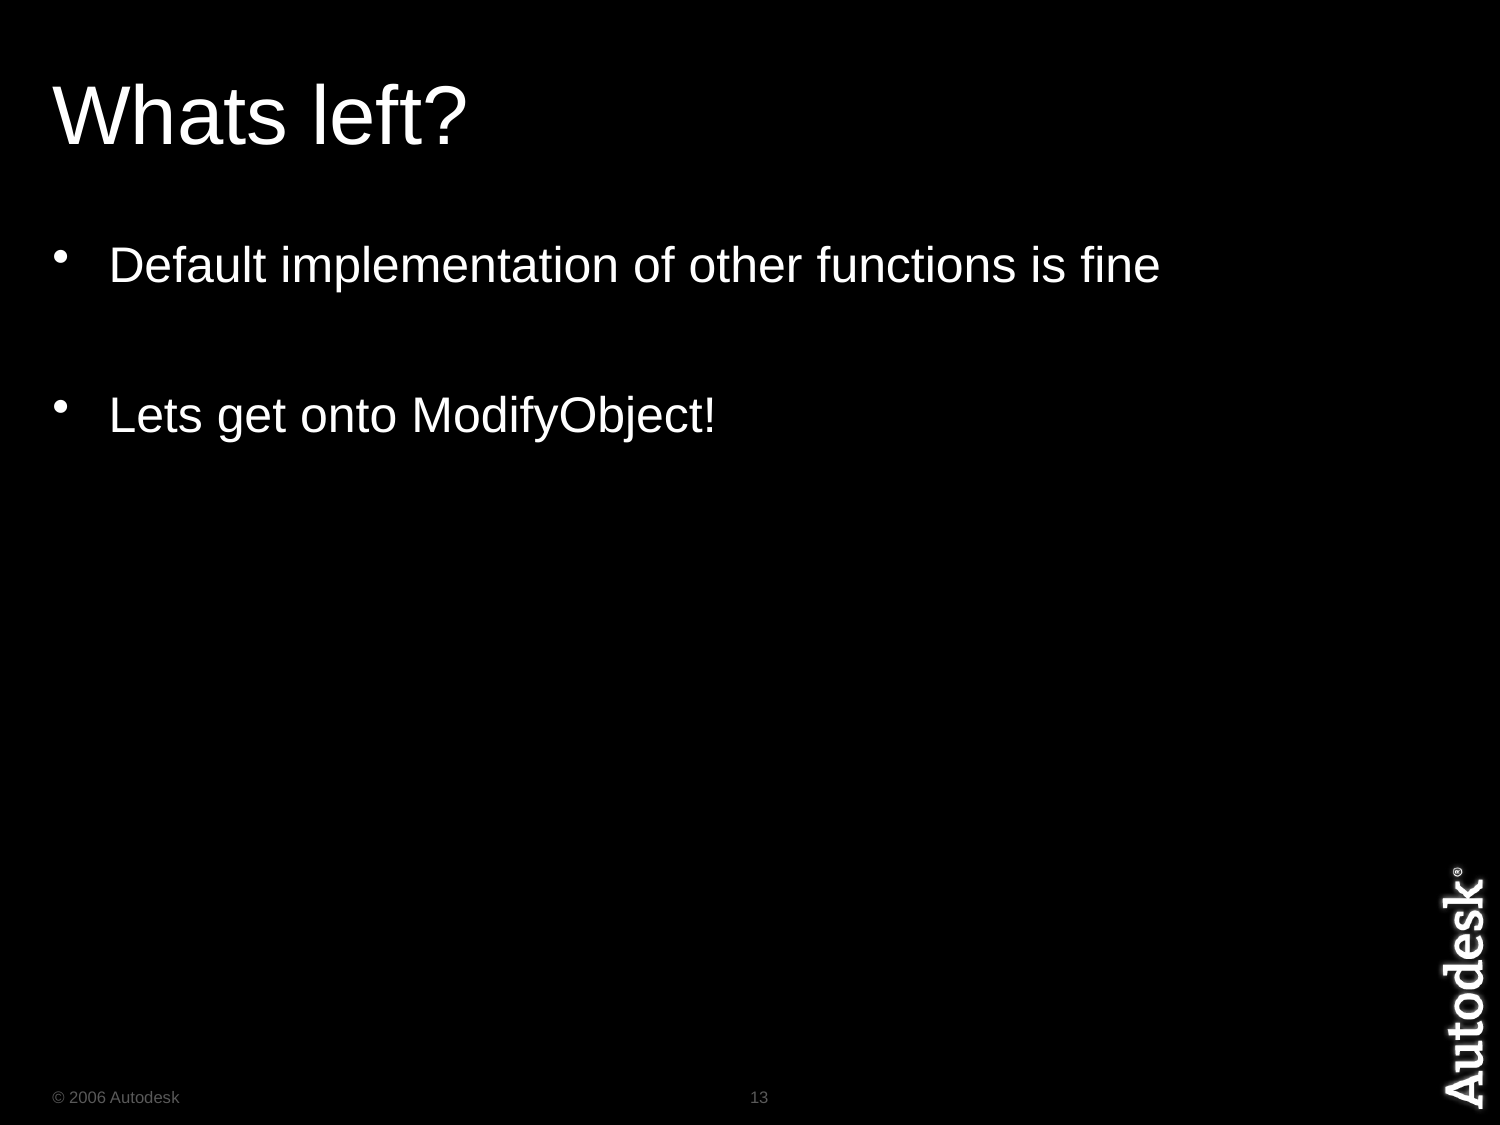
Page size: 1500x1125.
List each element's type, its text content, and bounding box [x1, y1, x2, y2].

picture [1402, 0, 1500, 1125]
list Default implementation of other functions is fine Lets get onto ModifyObject! [52, 231, 1401, 1073]
title Whats left? [52, 22, 1401, 211]
